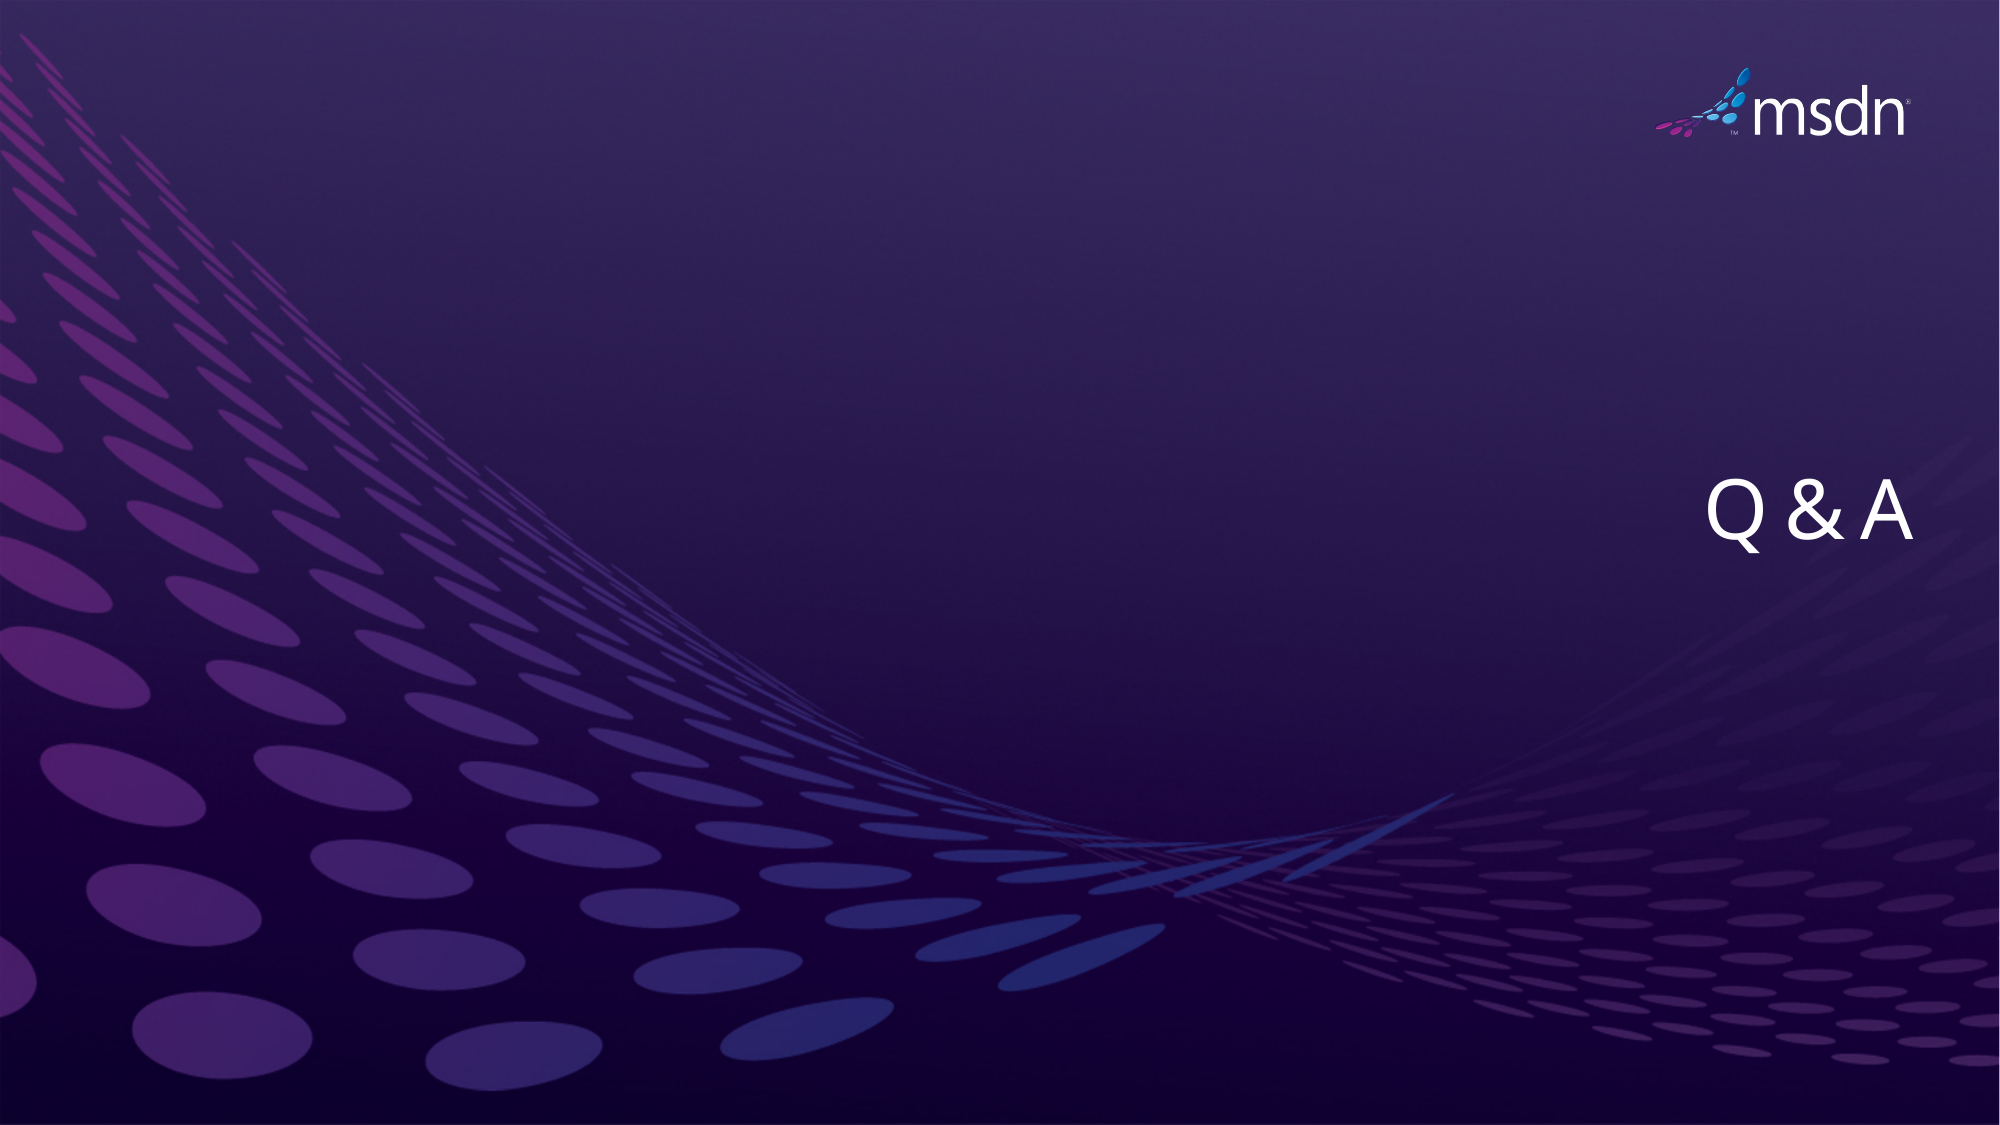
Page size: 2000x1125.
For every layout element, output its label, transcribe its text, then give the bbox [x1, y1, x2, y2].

title Q & A [373, 387, 1914, 638]
picture [0, 0, 2000, 1125]
